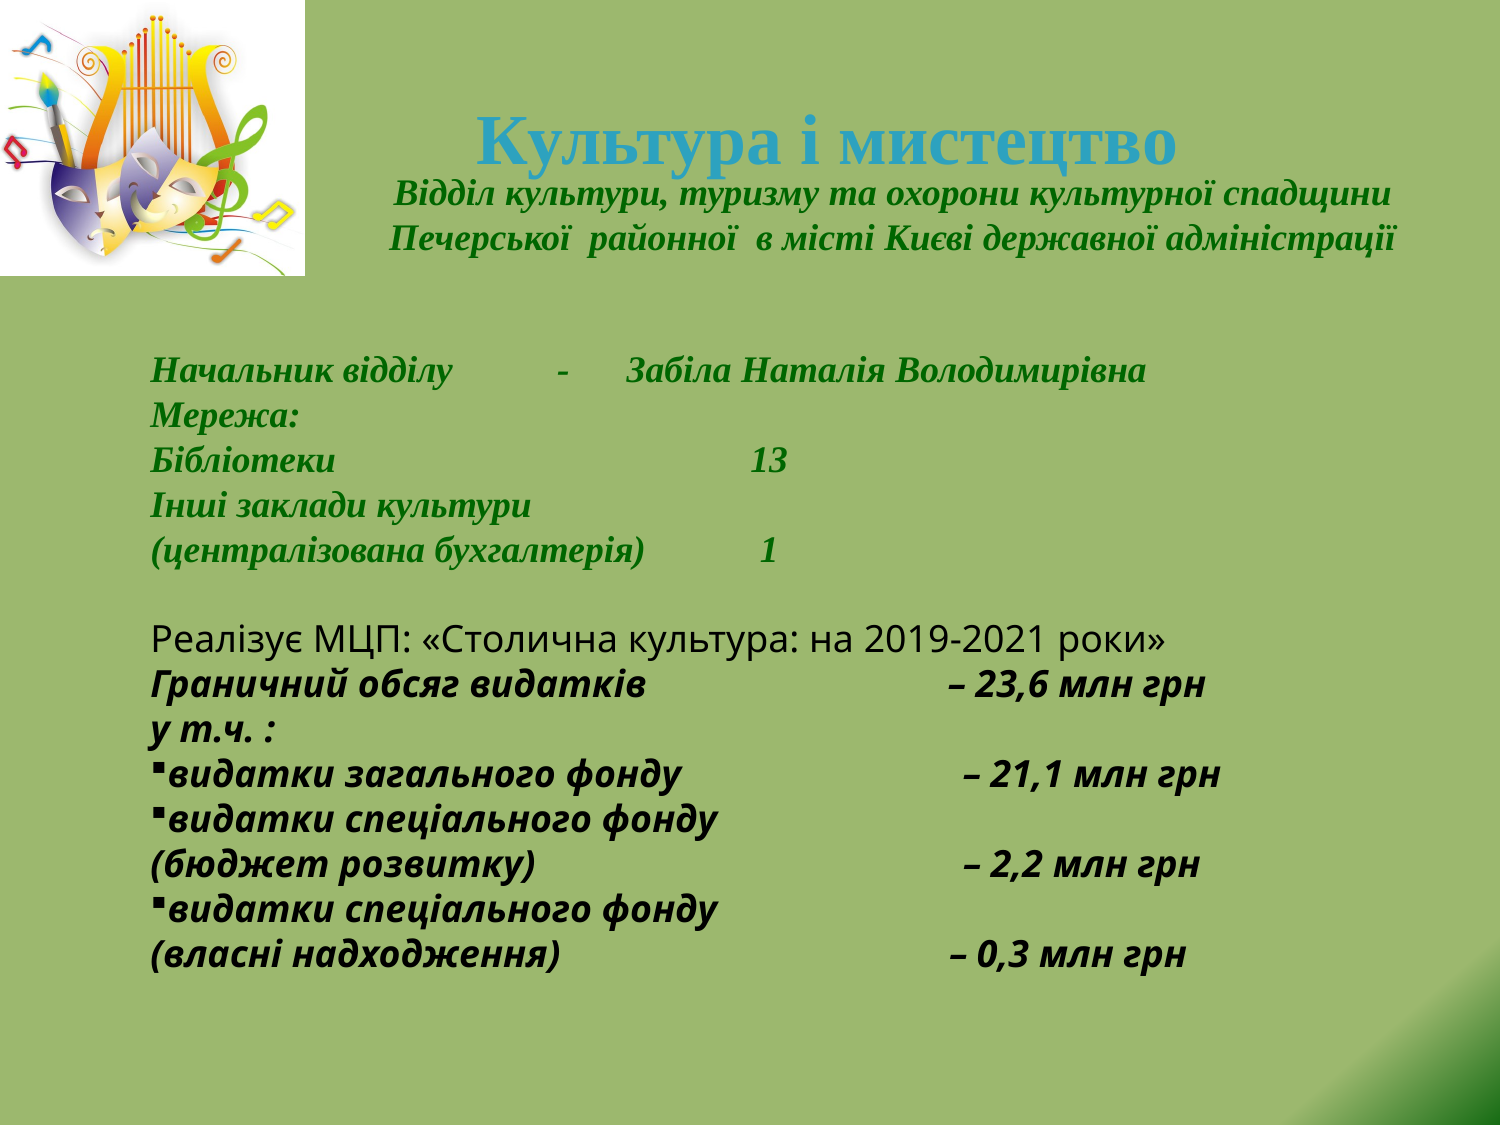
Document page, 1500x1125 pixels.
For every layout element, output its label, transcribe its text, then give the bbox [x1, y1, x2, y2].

text_box Культура і мистецтво [309, 0, 1363, 188]
text_box Відділ культури, туризму та охорони культурної спадщини Печерської районної в місті Києві державної адміністрації [360, 160, 1435, 311]
picture [0, 0, 306, 276]
text_box Начальник відділу - Забіла Наталія Володимирівна Мережа: Бібліотеки 13 Інші заклади культури (централізована бухгалтерія) 1 Реалізує МЦП: «Столична культура: на 2019-2021 роки» Граничний обсяг видатків – 23,6 млн грн у т.ч. : видатки загального фонду – 21,1 млн грн видатки спеціального фонду (бюджет розвитку) – 2,2 млн грн видатки спеціального фонду (власні надходження) – 0,3 млн грн [135, 338, 1412, 1028]
